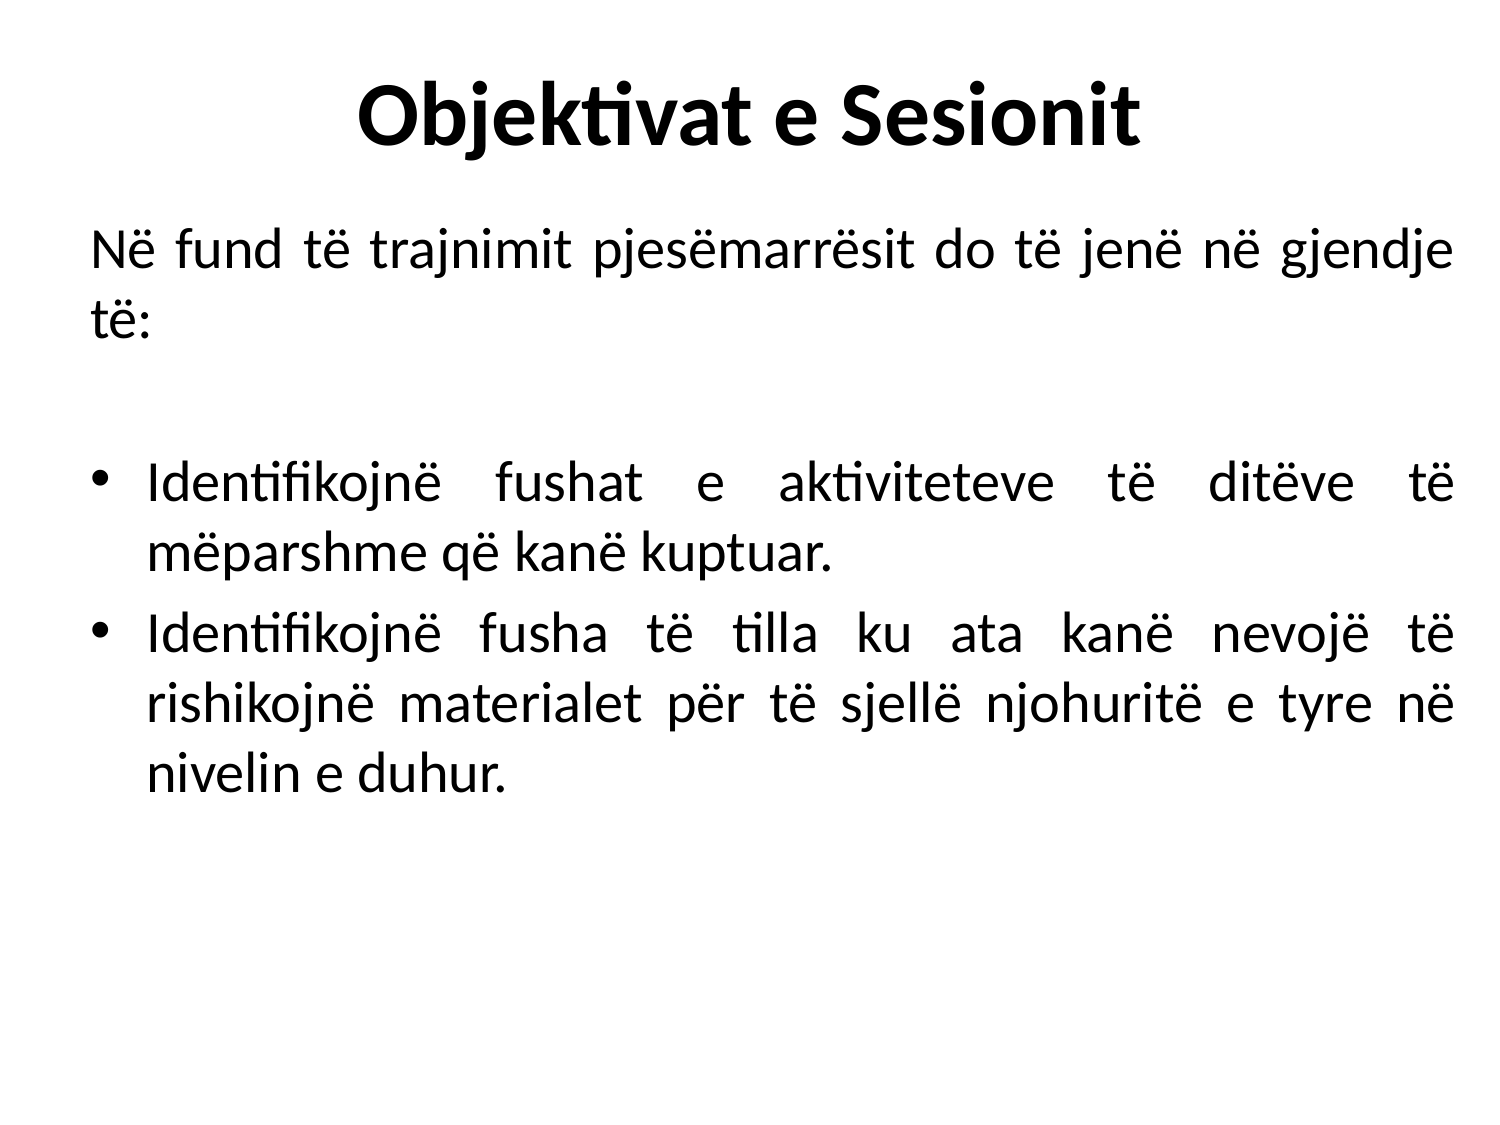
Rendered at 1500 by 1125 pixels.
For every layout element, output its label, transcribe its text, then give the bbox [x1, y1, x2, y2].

list Në fund të trajnimit pjesëmarrësit do të jenë në gjendje të: Identifikojnë fushat e aktiviteteve të ditëve të mëparshme që kanë kuptuar. Identifikojnë fusha të tilla ku ata kanë nevojë të rishikojnë materialet për të sjellë njohuritë e tyre në nivelin e duhur. [75, 202, 1472, 1005]
title Objektivat e Sesionit [75, 45, 1425, 172]
